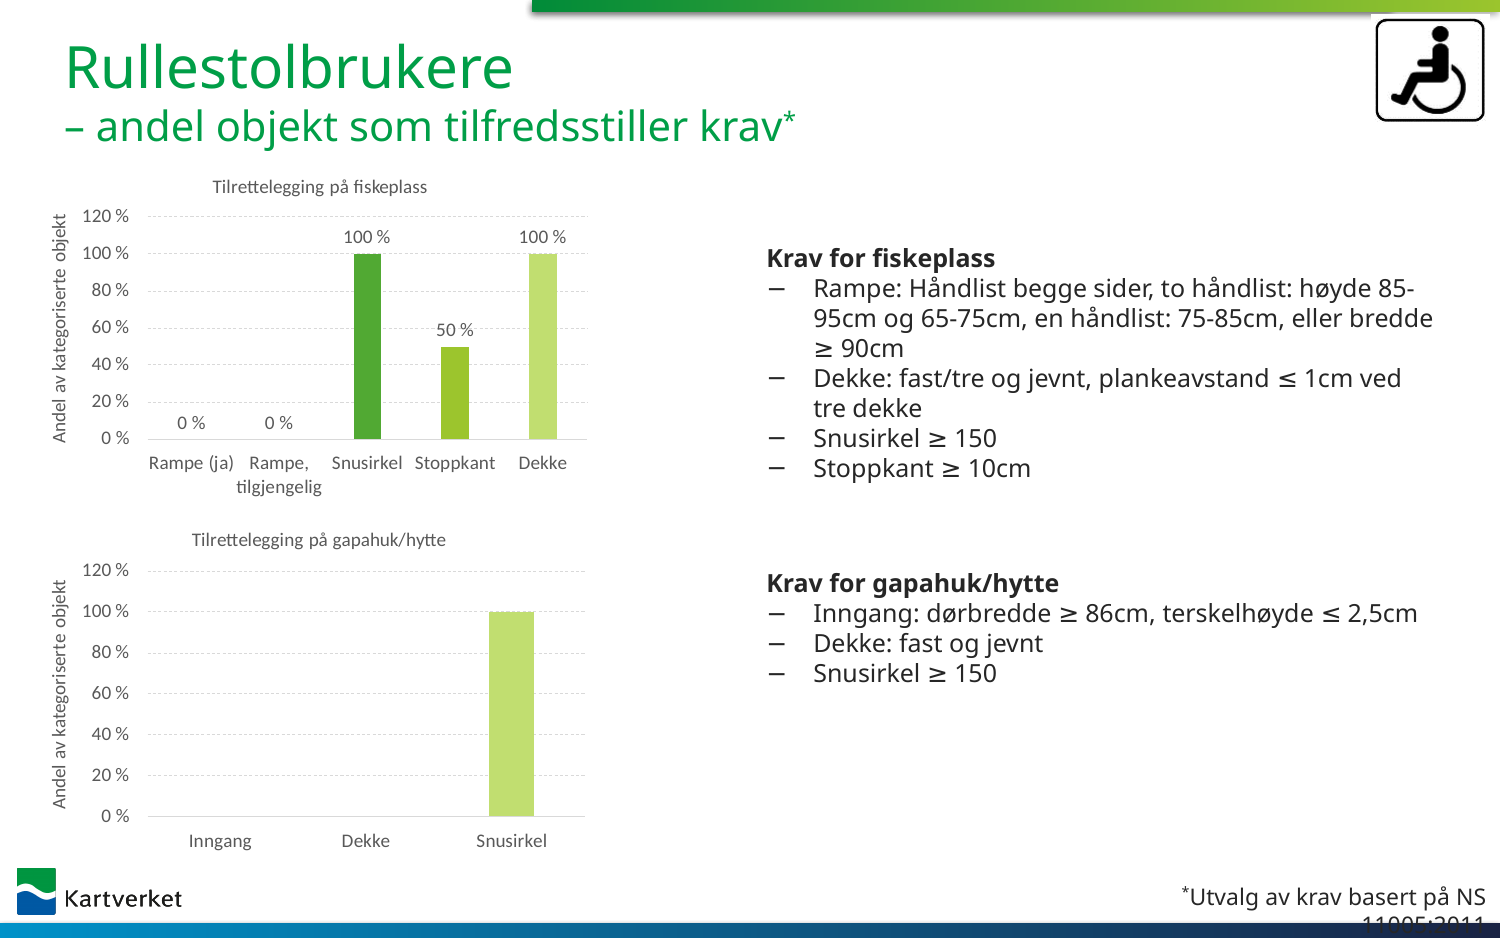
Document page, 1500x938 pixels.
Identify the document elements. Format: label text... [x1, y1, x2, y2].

text_box Krav for fiskeplass Rampe: Håndlist begge sider, to håndlist: høyde 85-95cm og 65-75cm, en håndlist: 75-85cm, eller bredde ≥ 90cm Dekke: fast/tre og jevnt, plankeavstand ≤ 1cm ved tre dekke Snusirkel ≥ 150 Stoppkant ≥ 10cm [751, 235, 1452, 490]
picture [1371, 13, 1491, 127]
picture [41, 166, 598, 505]
text_box Krav for gapahuk/hytte Inngang: dørbredde ≥ 86cm, terskelhøyde ≤ 2,5cm Dekke: fast og jevnt Snusirkel ≥ 150 [751, 560, 1452, 695]
picture [41, 520, 596, 859]
text_box *Utvalg av krav basert på NS 11005:2011 [1068, 873, 1500, 938]
text_box Rullestolbrukere – andel objekt som tilfredsstiller krav* [49, 29, 1431, 158]
